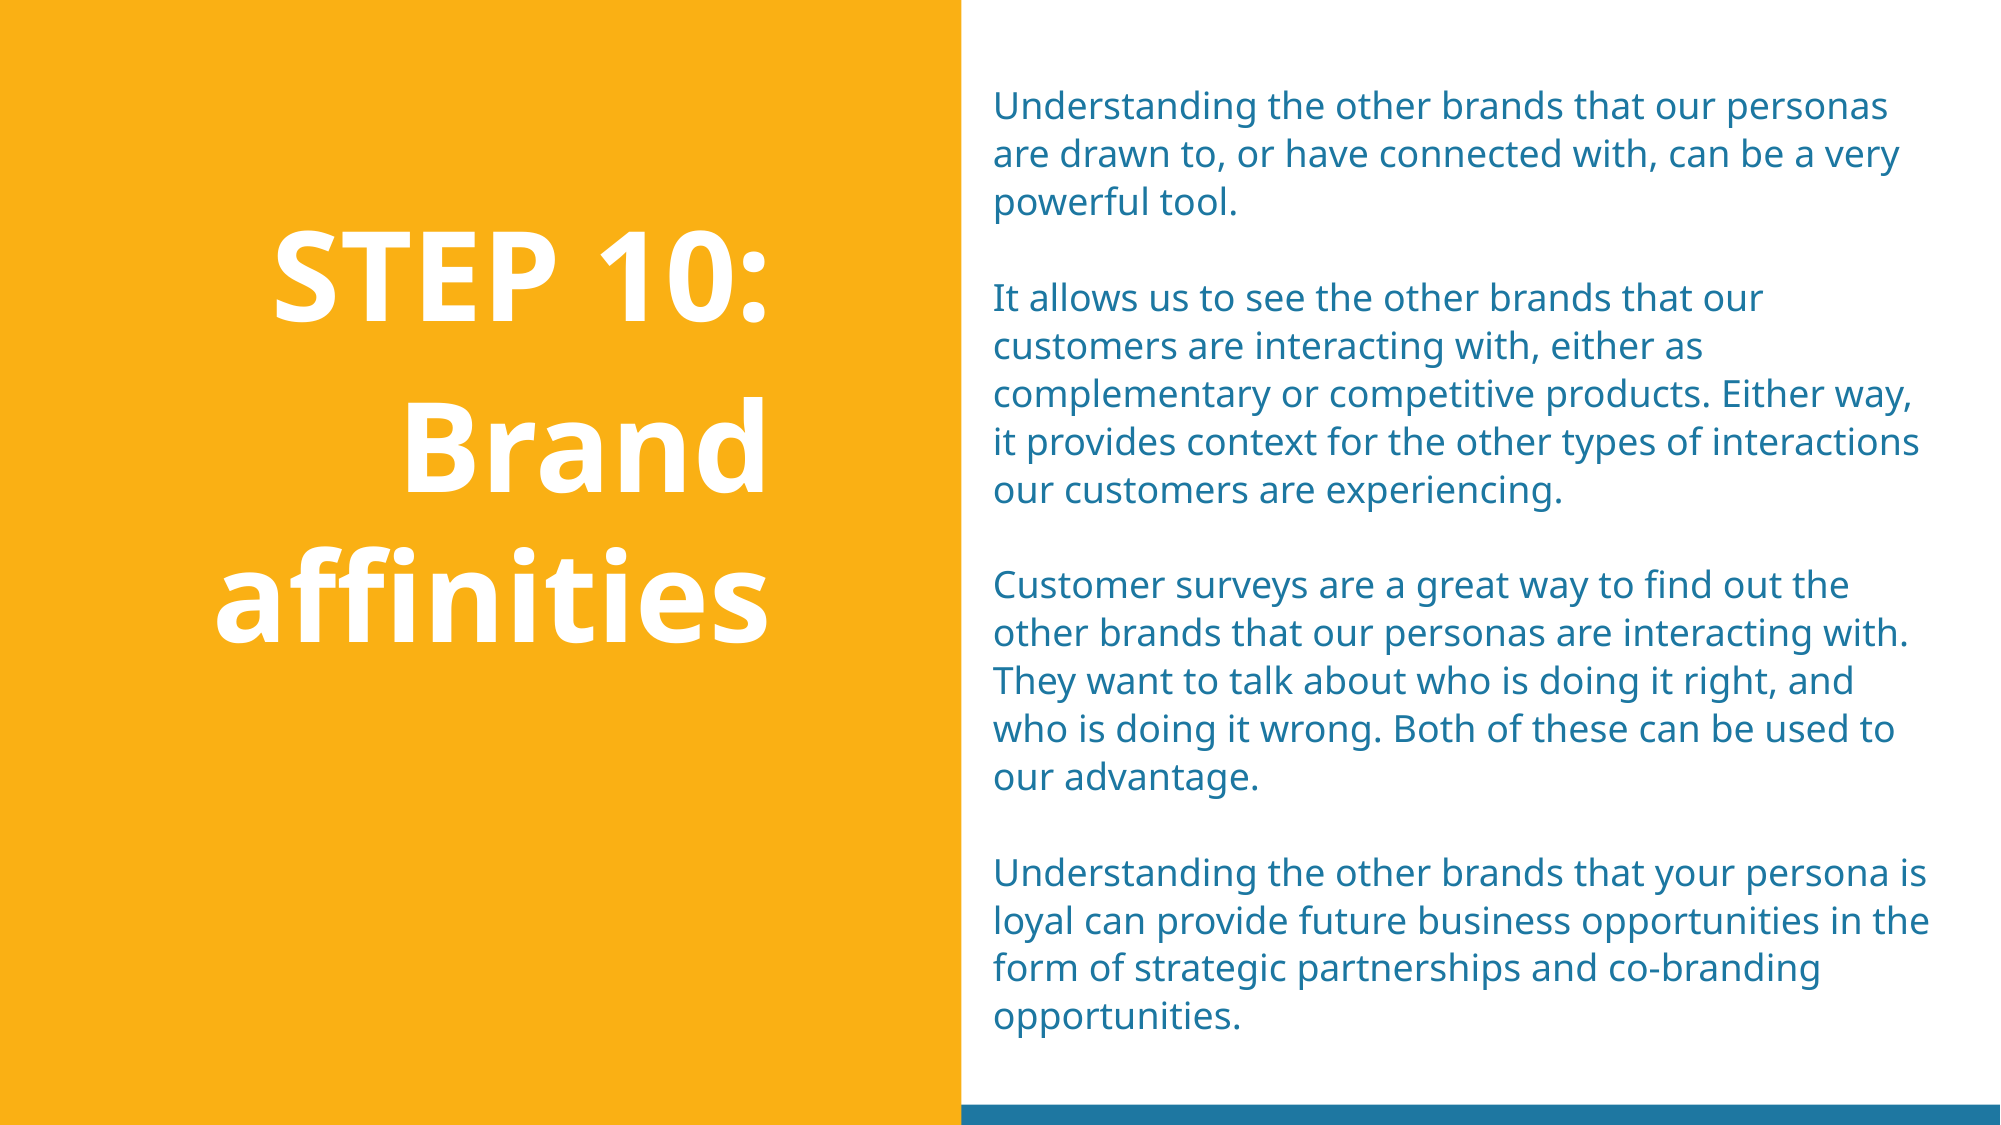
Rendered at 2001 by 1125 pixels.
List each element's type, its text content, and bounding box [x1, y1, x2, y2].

text_box Understanding the other brands that our personas are drawn to, or have connected with, can be a very powerful tool. It allows us to see the other brands that our customers are interacting with, either as complementary or competitive products. Either way, it provides context for the other types of interactions our customers are experiencing. Customer surveys are a great way to find out the other brands that our personas are interacting with. They want to talk about who is doing it right, and who is doing it wrong. Both of these can be used to our advantage. Understanding the other brands that your persona is loyal can provide future business opportunities in the form of strategic partnerships and co-branding opportunities. [978, 72, 1955, 1045]
text_box STEP 10: Brand affinities [70, 188, 788, 256]
text_box [0, 0, 962, 1125]
